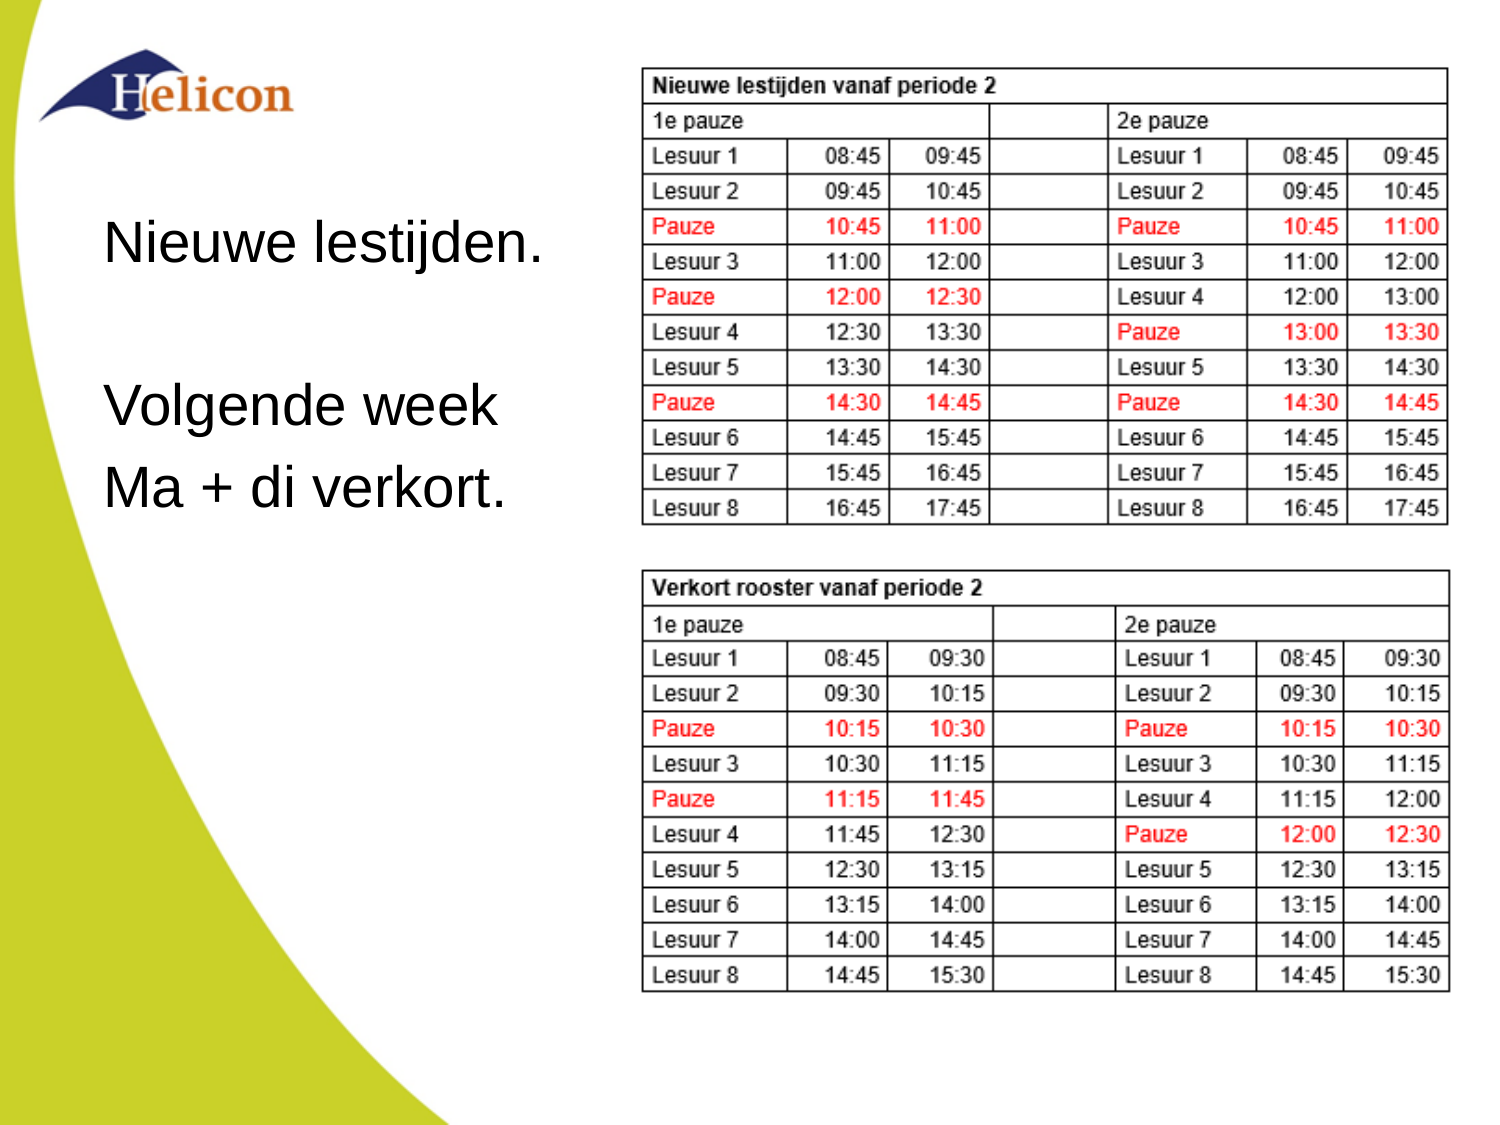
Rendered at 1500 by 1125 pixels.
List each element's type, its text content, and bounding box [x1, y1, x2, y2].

picture [0, 0, 1500, 1125]
list Nieuwe lestijden. Volgende week Ma + di verkort. [88, 196, 626, 1005]
